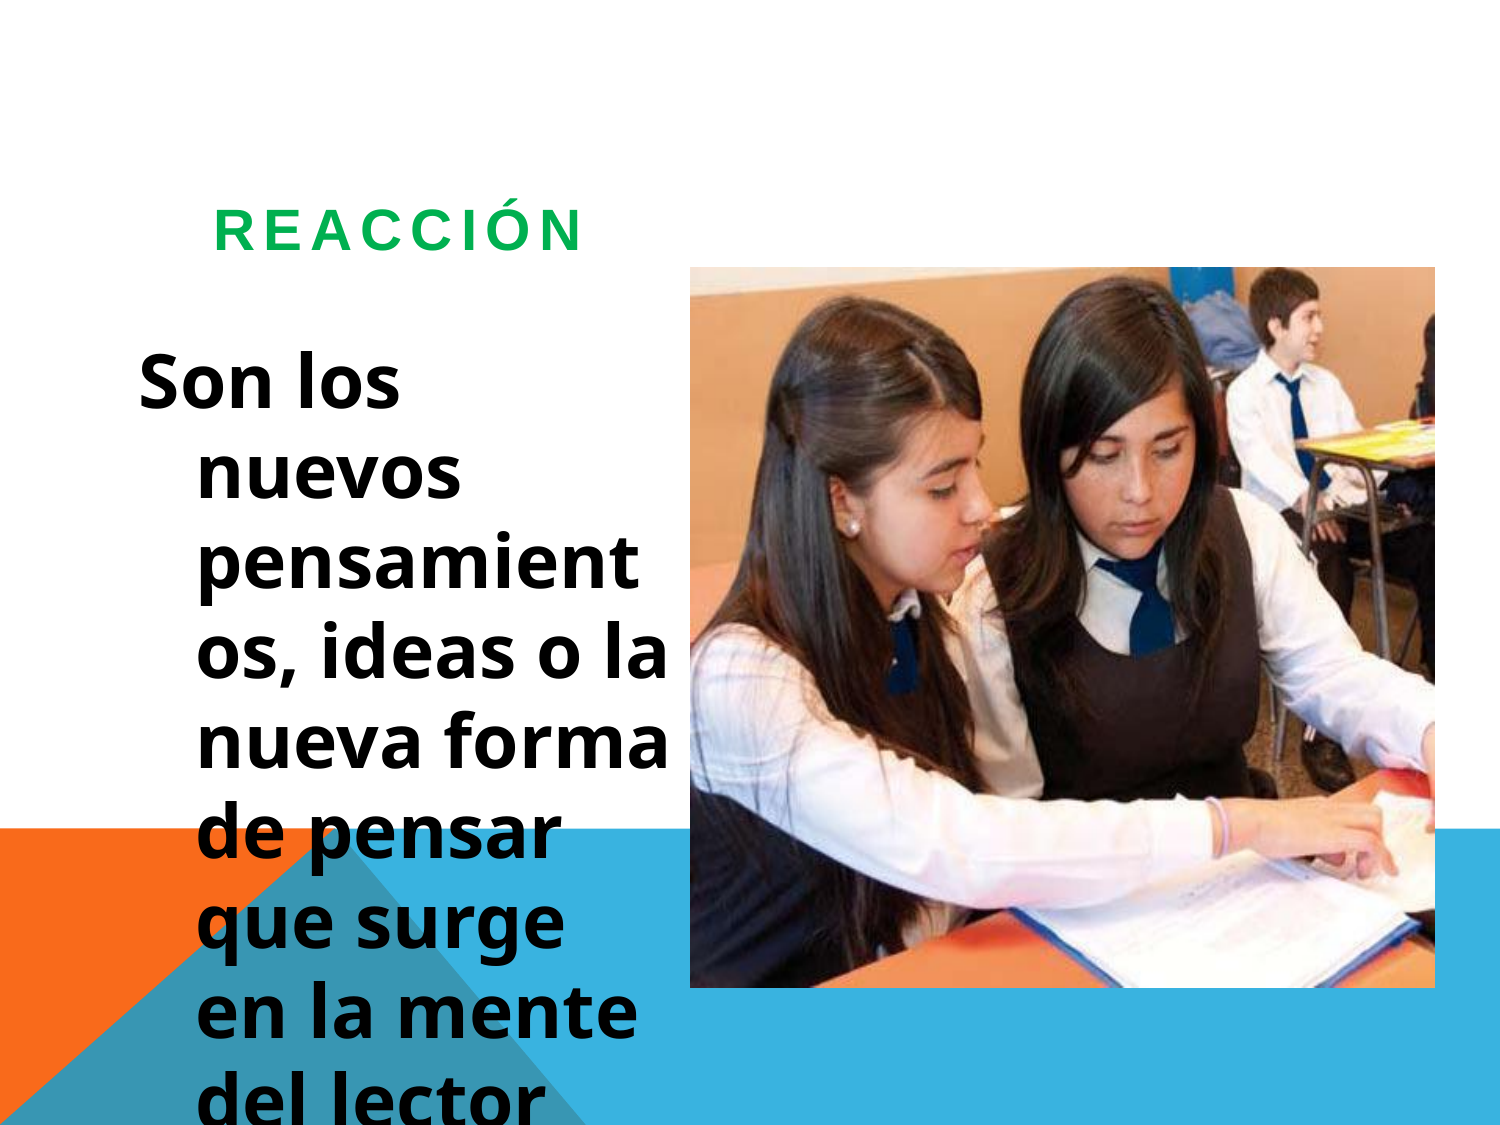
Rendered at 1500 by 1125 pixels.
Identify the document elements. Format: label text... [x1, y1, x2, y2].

list Son los nuevos pensamientos, ideas o la nueva forma de pensar que surge en la mente del lector [123, 326, 691, 1083]
picture [690, 266, 1435, 988]
list REACCIóN [135, 179, 660, 270]
